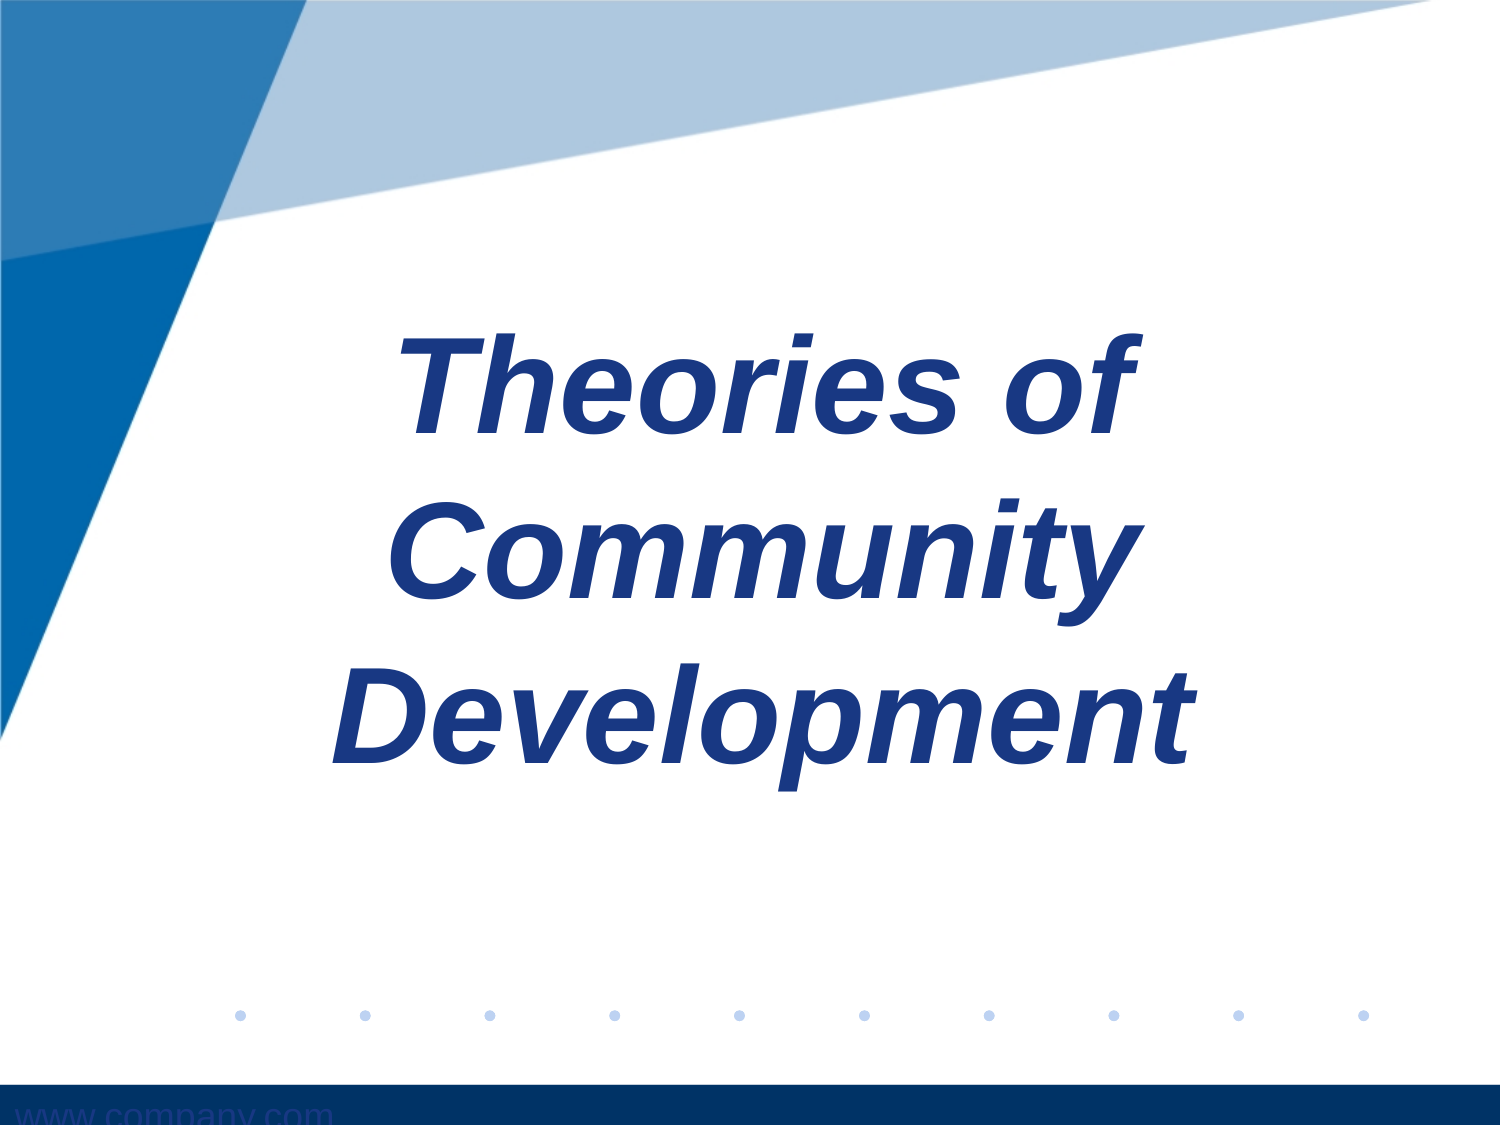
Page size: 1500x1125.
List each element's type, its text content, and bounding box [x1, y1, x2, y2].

picture [0, 0, 1500, 842]
text_box Theories of Community Development [225, 212, 1300, 875]
